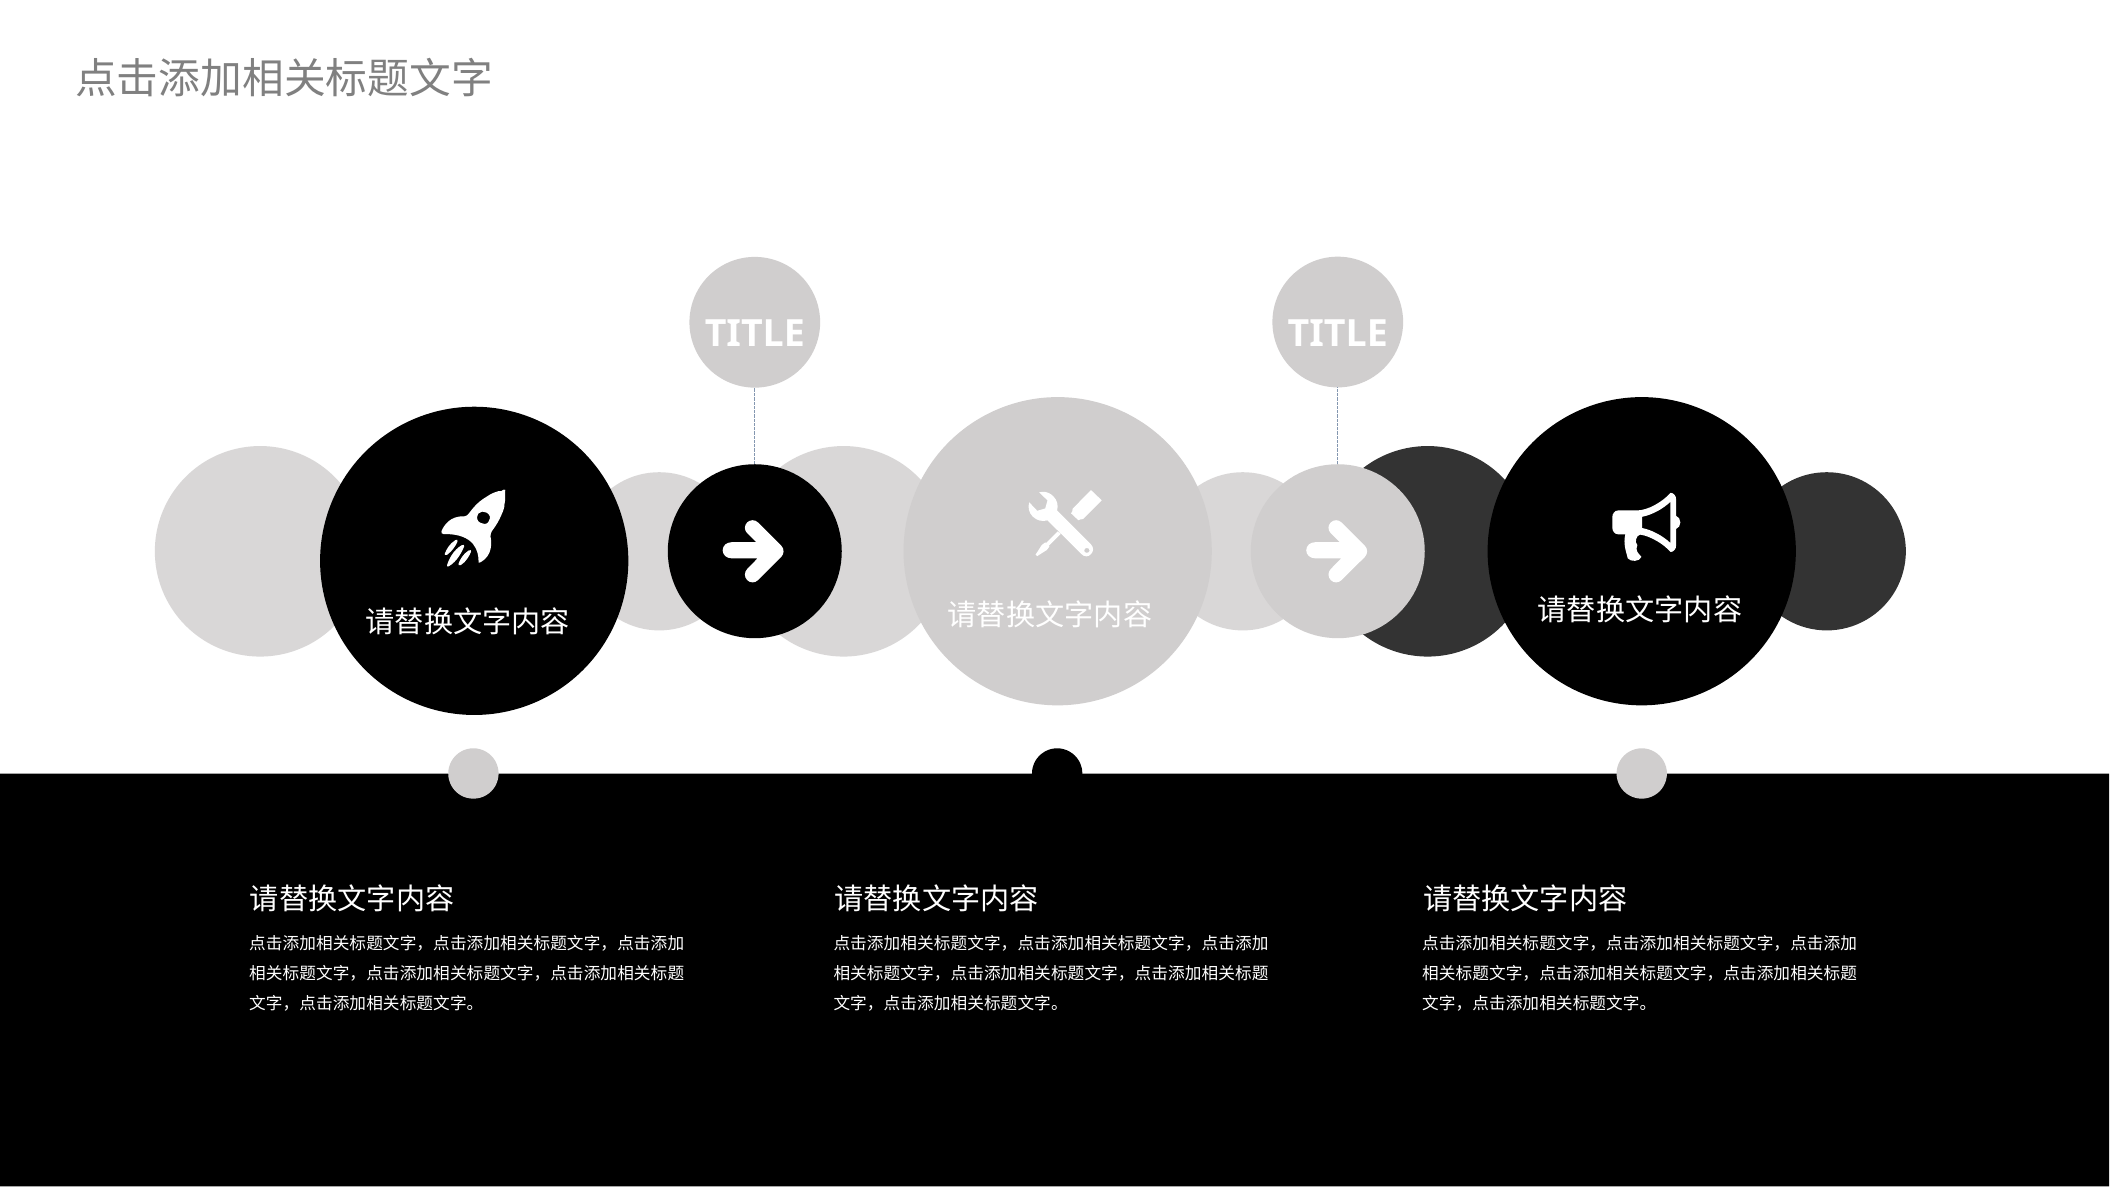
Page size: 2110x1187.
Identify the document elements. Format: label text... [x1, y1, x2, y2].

text_box 请替换文字内容 [819, 865, 1055, 923]
text_box [1030, 747, 1084, 800]
text_box 请替换文字内容 [1408, 865, 1643, 923]
text_box [0, 773, 2110, 1187]
text_box 点击添加相关标题文字，点击添加相关标题文字，点击添加相关标题文字，点击添加相关标题文字，点击添加相关标题文字，点击添加相关标题文字。 [818, 915, 1297, 1020]
text_box [1615, 747, 1668, 800]
text_box 点击添加相关标题文字，点击添加相关标题文字，点击添加相关标题文字，点击添加相关标题文字，点击添加相关标题文字，点击添加相关标题文字。 [1407, 915, 1886, 1020]
text_box 点击添加相关标题文字，点击添加相关标题文字，点击添加相关标题文字，点击添加相关标题文字，点击添加相关标题文字，点击添加相关标题文字。 [234, 915, 713, 1020]
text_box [154, 256, 1906, 716]
text_box [447, 747, 500, 800]
text_box 点击添加相关标题文字 [59, 44, 563, 107]
text_box 请替换文字内容 [235, 865, 470, 923]
